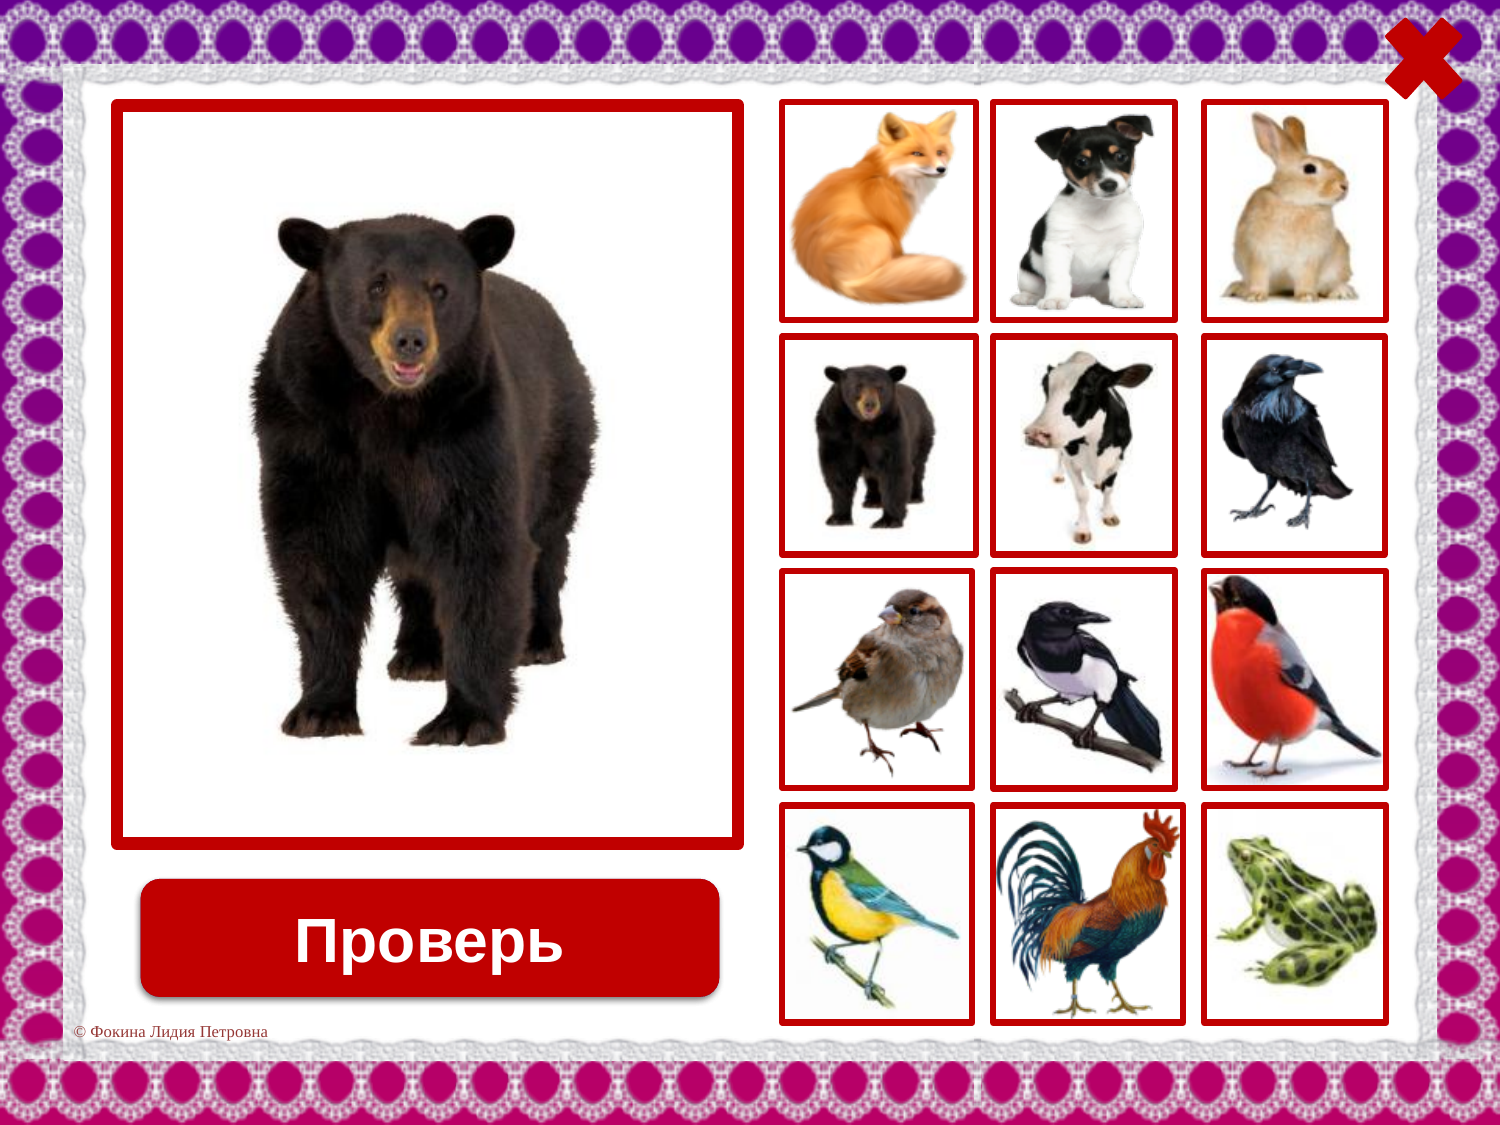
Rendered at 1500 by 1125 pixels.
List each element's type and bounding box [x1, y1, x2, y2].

picture [995, 573, 1173, 786]
picture [784, 339, 973, 552]
picture [995, 339, 1173, 552]
picture [784, 808, 970, 1020]
picture [784, 574, 970, 785]
picture [163, 128, 704, 821]
picture [1206, 339, 1382, 552]
picture [995, 808, 1181, 1020]
picture [784, 105, 973, 318]
picture [1206, 808, 1384, 1020]
text_box [115, 103, 740, 846]
picture [1206, 573, 1384, 786]
text_box [140, 878, 720, 998]
picture [1, 67, 89, 1058]
picture [0, 0, 1500, 1125]
picture [1206, 105, 1384, 318]
picture [995, 105, 1173, 318]
text_box [1384, 17, 1463, 100]
